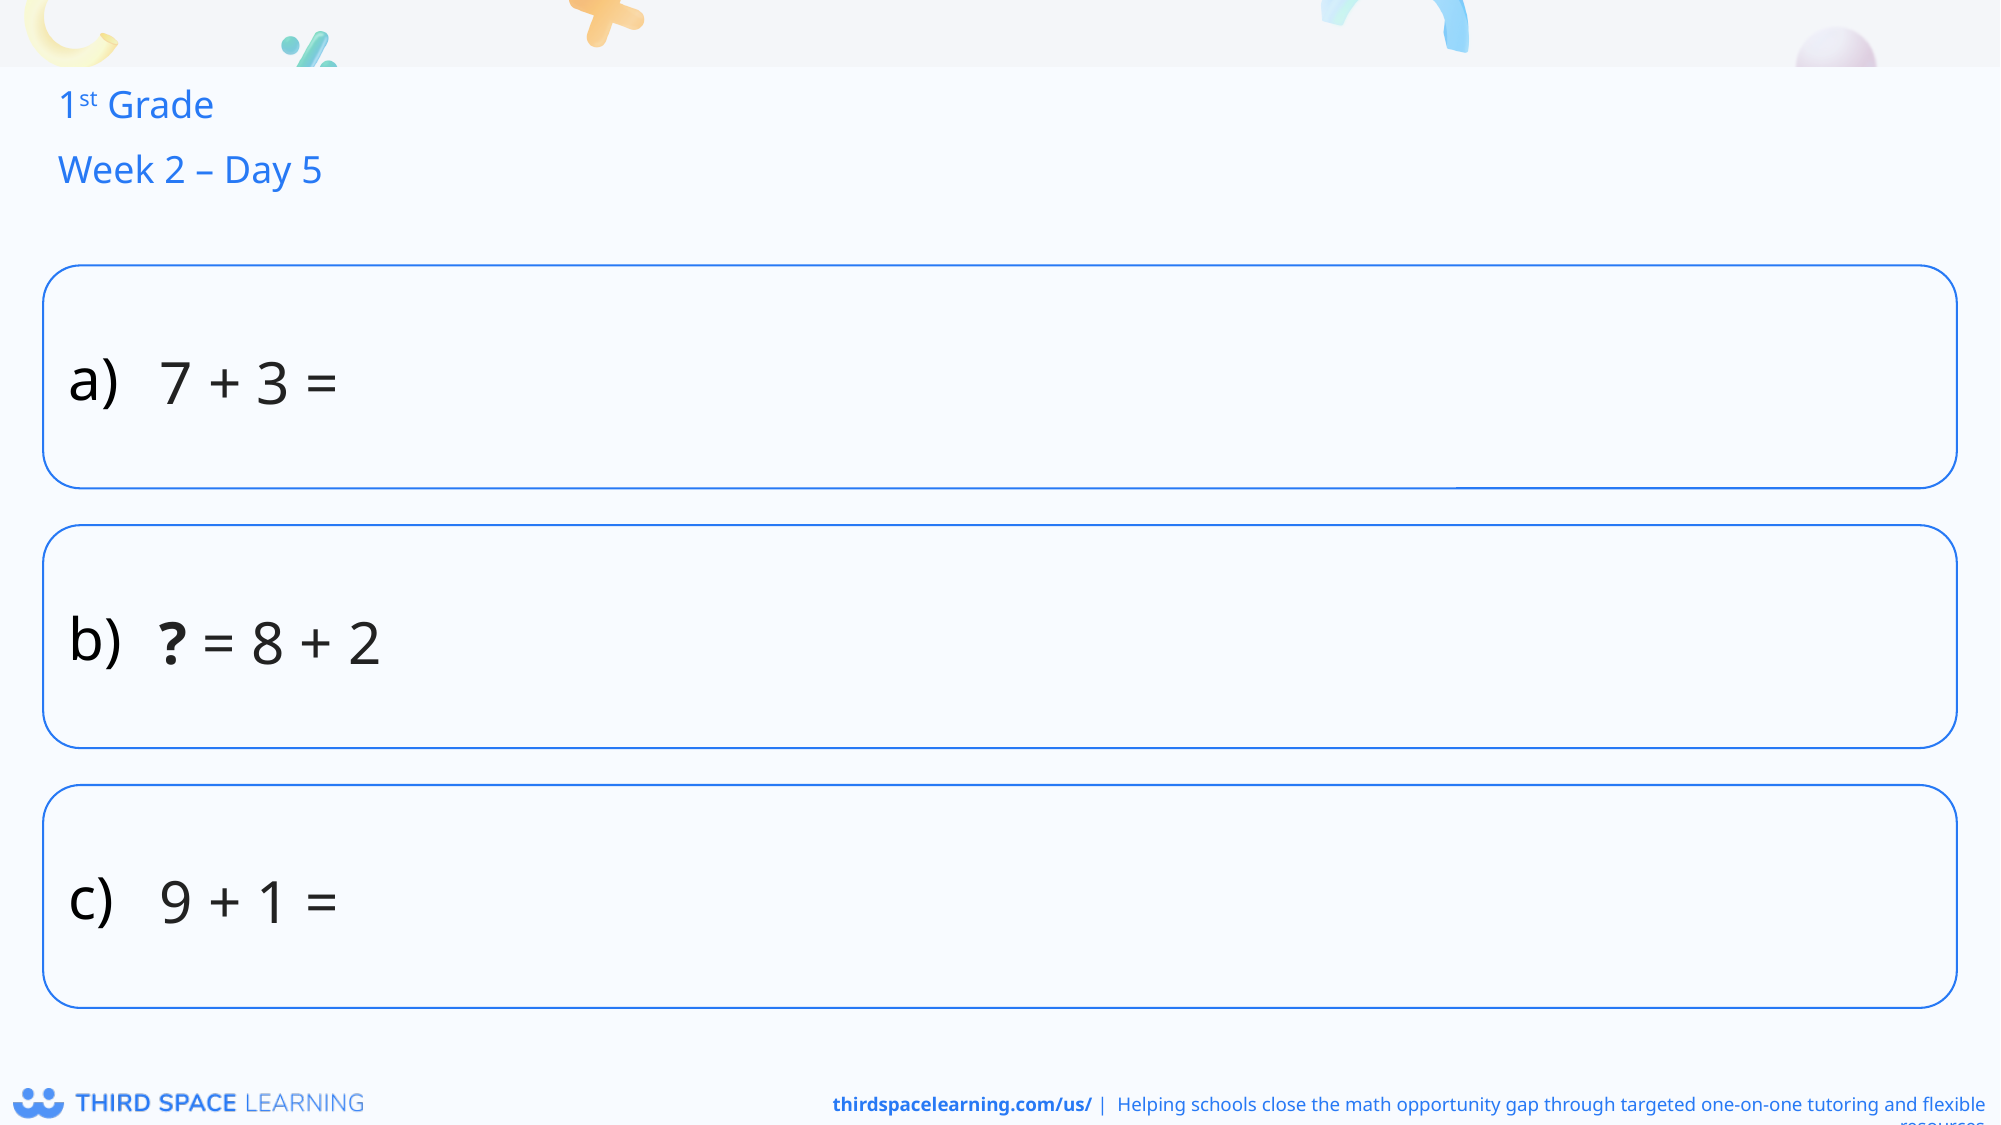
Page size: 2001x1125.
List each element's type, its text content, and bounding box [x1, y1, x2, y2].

text_box 1st Grade Week 2 – Day 5 [43, 73, 509, 212]
picture [0, 0, 2000, 67]
list 9 + 1 = [144, 807, 1922, 994]
list 7 + 3 = [144, 288, 1922, 474]
list ? = 8 + 2 [144, 548, 1922, 734]
picture [13, 1088, 365, 1119]
